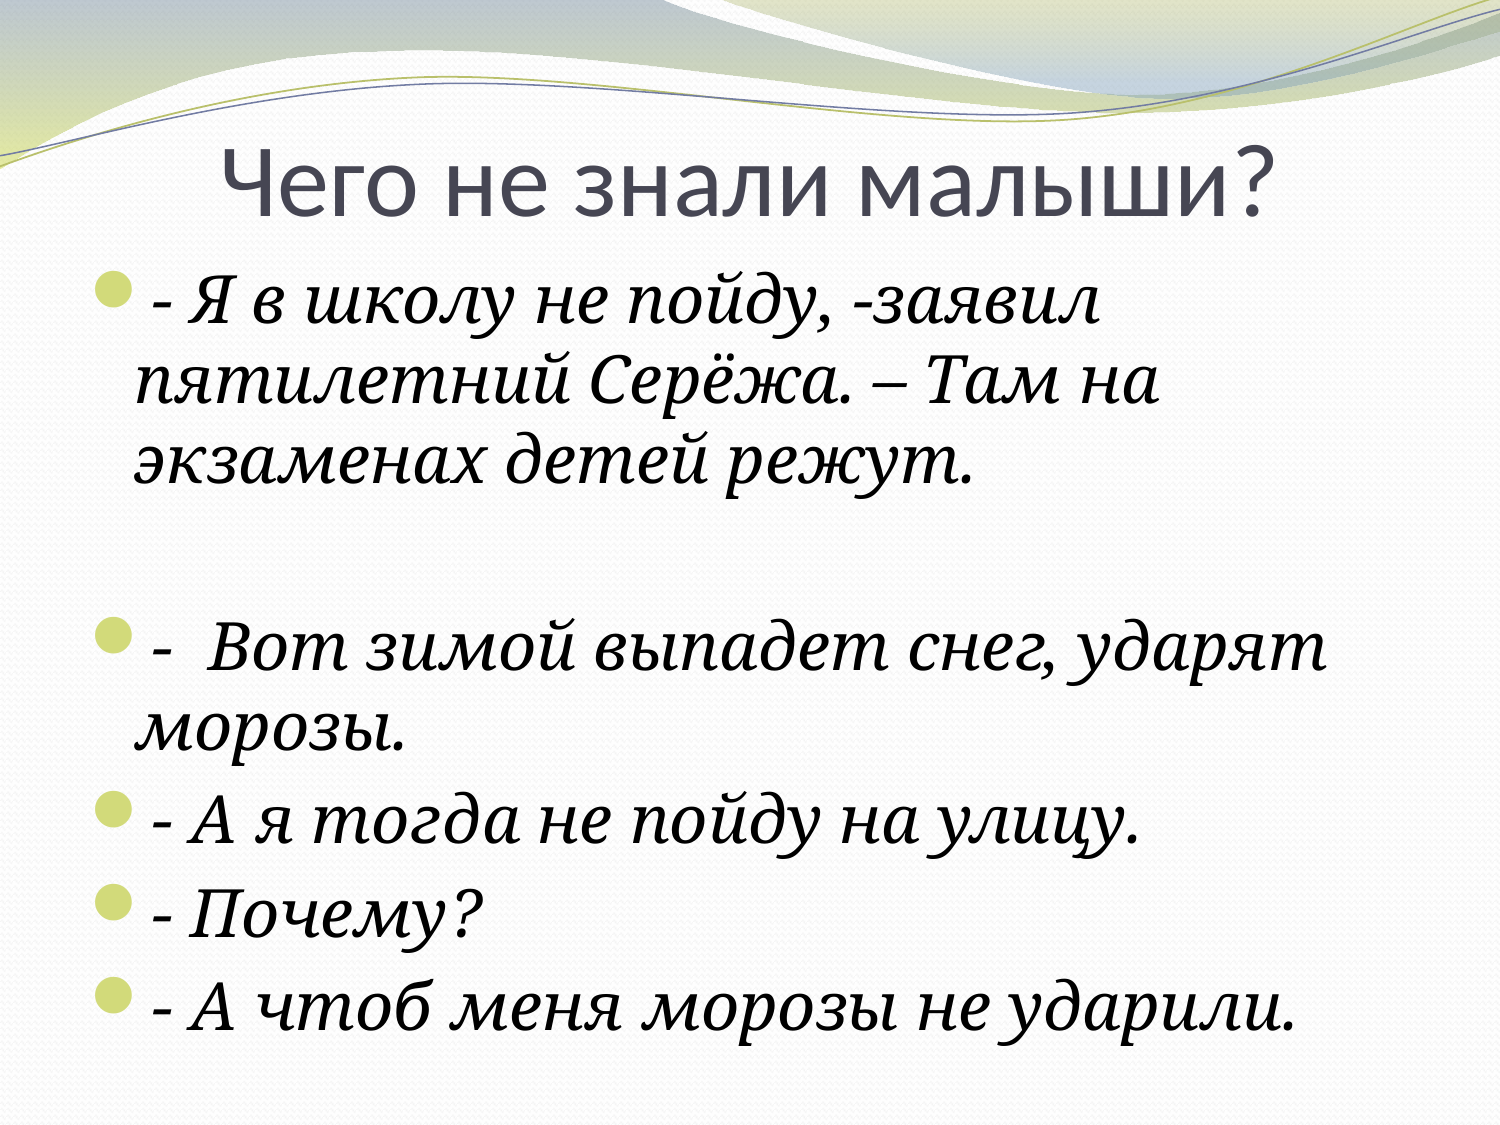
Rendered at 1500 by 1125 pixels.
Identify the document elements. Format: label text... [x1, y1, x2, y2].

title Чего не знали малыши? [75, 50, 1425, 238]
list - Я в школу не пойду, -заявил пятилетний Серёжа. – Там на экзаменах детей режут. - Вот зимой выпадет снег, ударят морозы. - А я тогда не пойду на улицу. - Почему? - А чтоб меня морозы не ударили. [75, 249, 1425, 970]
